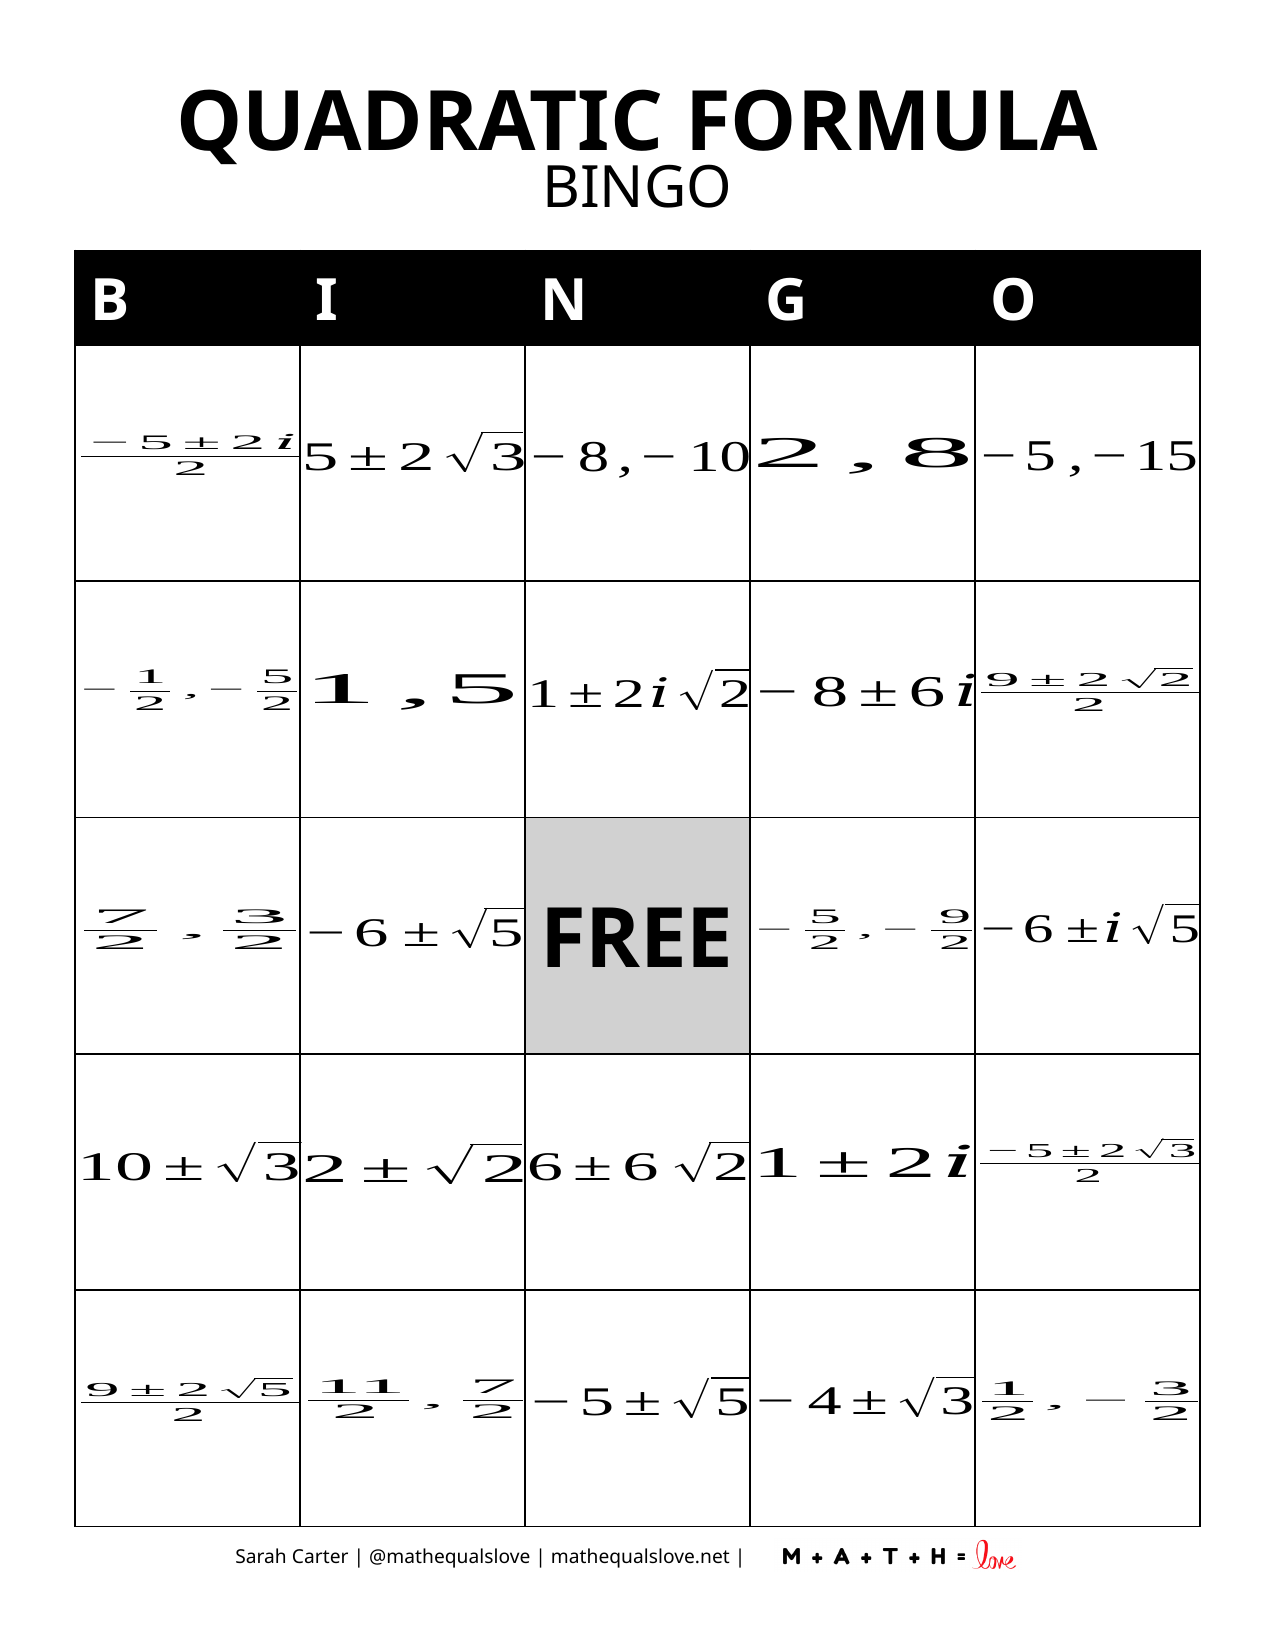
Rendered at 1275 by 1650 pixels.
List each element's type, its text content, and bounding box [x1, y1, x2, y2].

table_cell [76, 1055, 299, 1289]
table_cell [76, 1291, 299, 1526]
table_cell [76, 346, 299, 580]
table_cell [976, 1055, 1199, 1289]
table_cell [526, 346, 749, 580]
table_cell [976, 818, 1199, 1053]
table_cell [301, 1055, 524, 1289]
table_cell [751, 582, 974, 817]
table_header N [526, 251, 749, 344]
table_cell [301, 346, 524, 580]
table_cell [301, 582, 524, 817]
table_header I [301, 251, 524, 344]
table_cell FREE [526, 818, 749, 1053]
table_header G [751, 251, 974, 344]
table_cell [526, 582, 749, 817]
table_cell [301, 1291, 524, 1526]
table_cell [751, 1055, 974, 1289]
table_cell [526, 1055, 749, 1289]
table_cell [976, 346, 1199, 580]
text_box QUADRATIC FORMULA [74, 59, 1200, 175]
table_cell [976, 582, 1199, 817]
table_cell [301, 818, 524, 1053]
table_cell [751, 818, 974, 1053]
table_cell [751, 1291, 974, 1526]
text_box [220, 1535, 1055, 1576]
table_cell [751, 346, 974, 580]
table_cell [76, 818, 299, 1053]
table_header B [76, 251, 299, 344]
table_cell [526, 1291, 749, 1526]
table_cell [976, 1291, 1199, 1526]
text_box BINGO [74, 175, 1200, 226]
table_header O [976, 251, 1199, 344]
table_cell [76, 582, 299, 817]
